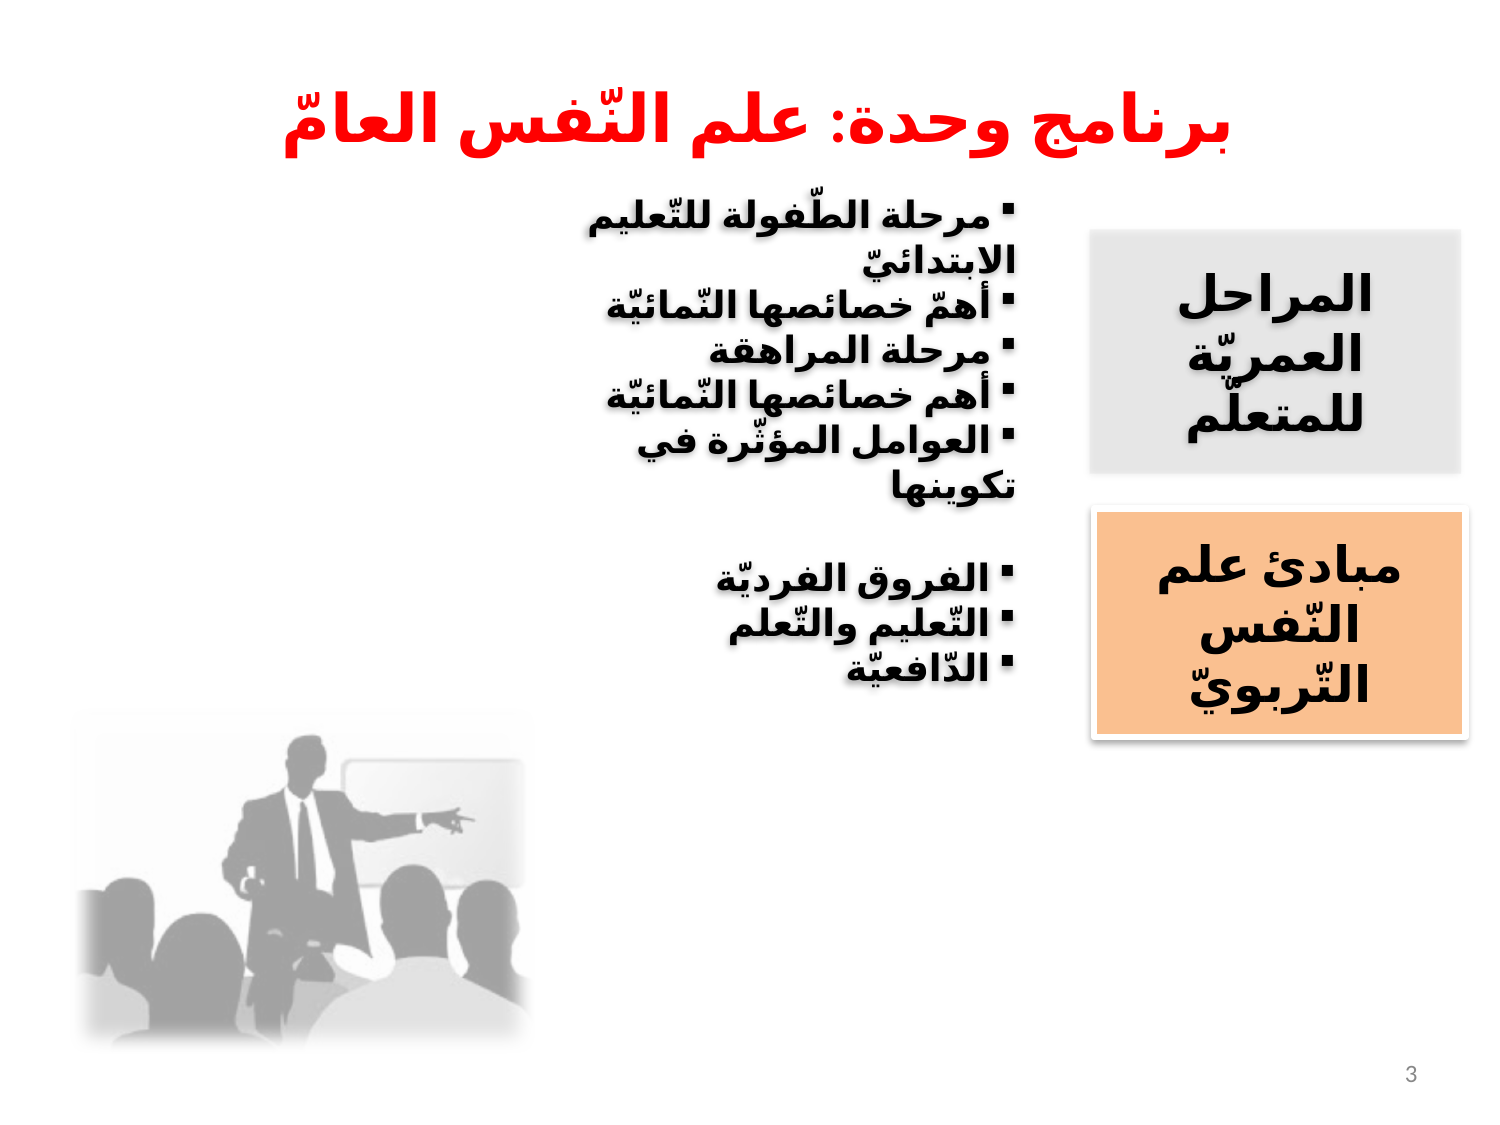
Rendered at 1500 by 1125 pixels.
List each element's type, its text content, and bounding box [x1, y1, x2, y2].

text_box مبادئ علم النّفس التّربويّ [1091, 505, 1469, 740]
slide_number 3 [1382, 1050, 1426, 1096]
text_box مرحلة الطّفولة للتّعليم الابتدائيّ أهمّ خصائصها النّمائيّة مرحلة المراهقة أهم خصائصها النّمائيّة العوامل المؤثّرة في تكوينها [513, 218, 1033, 478]
text_box الفروق الفرديّة التّعليم والتّعلم الدّافعيّة [586, 503, 1032, 744]
text_box برنامج وحدة: علم النّفس العامّ [40, 68, 1462, 163]
picture [68, 706, 537, 1055]
text_box المراحل العمريّة للمتعلّم [1089, 229, 1462, 474]
